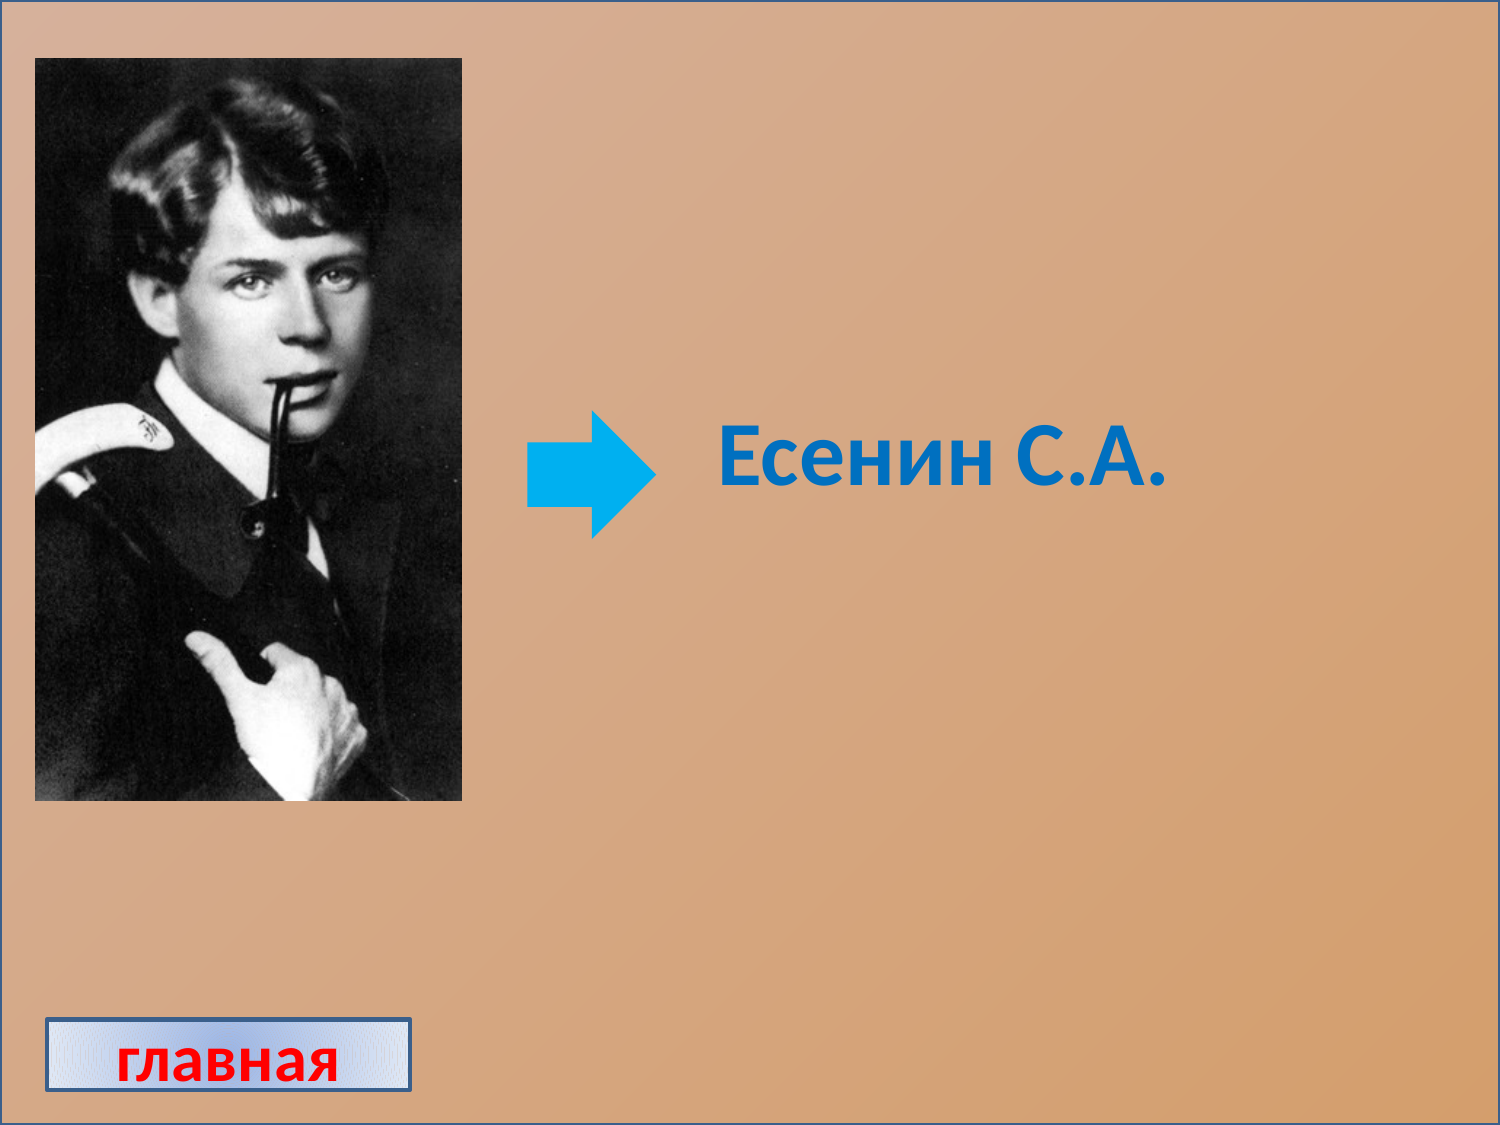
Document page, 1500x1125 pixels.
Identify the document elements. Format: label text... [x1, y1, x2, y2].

text_box главная [45, 1017, 412, 1092]
text_box [525, 408, 659, 541]
text_box Есенин С.А. [703, 386, 1219, 622]
picture [34, 58, 462, 802]
text_box [0, 0, 1500, 1125]
